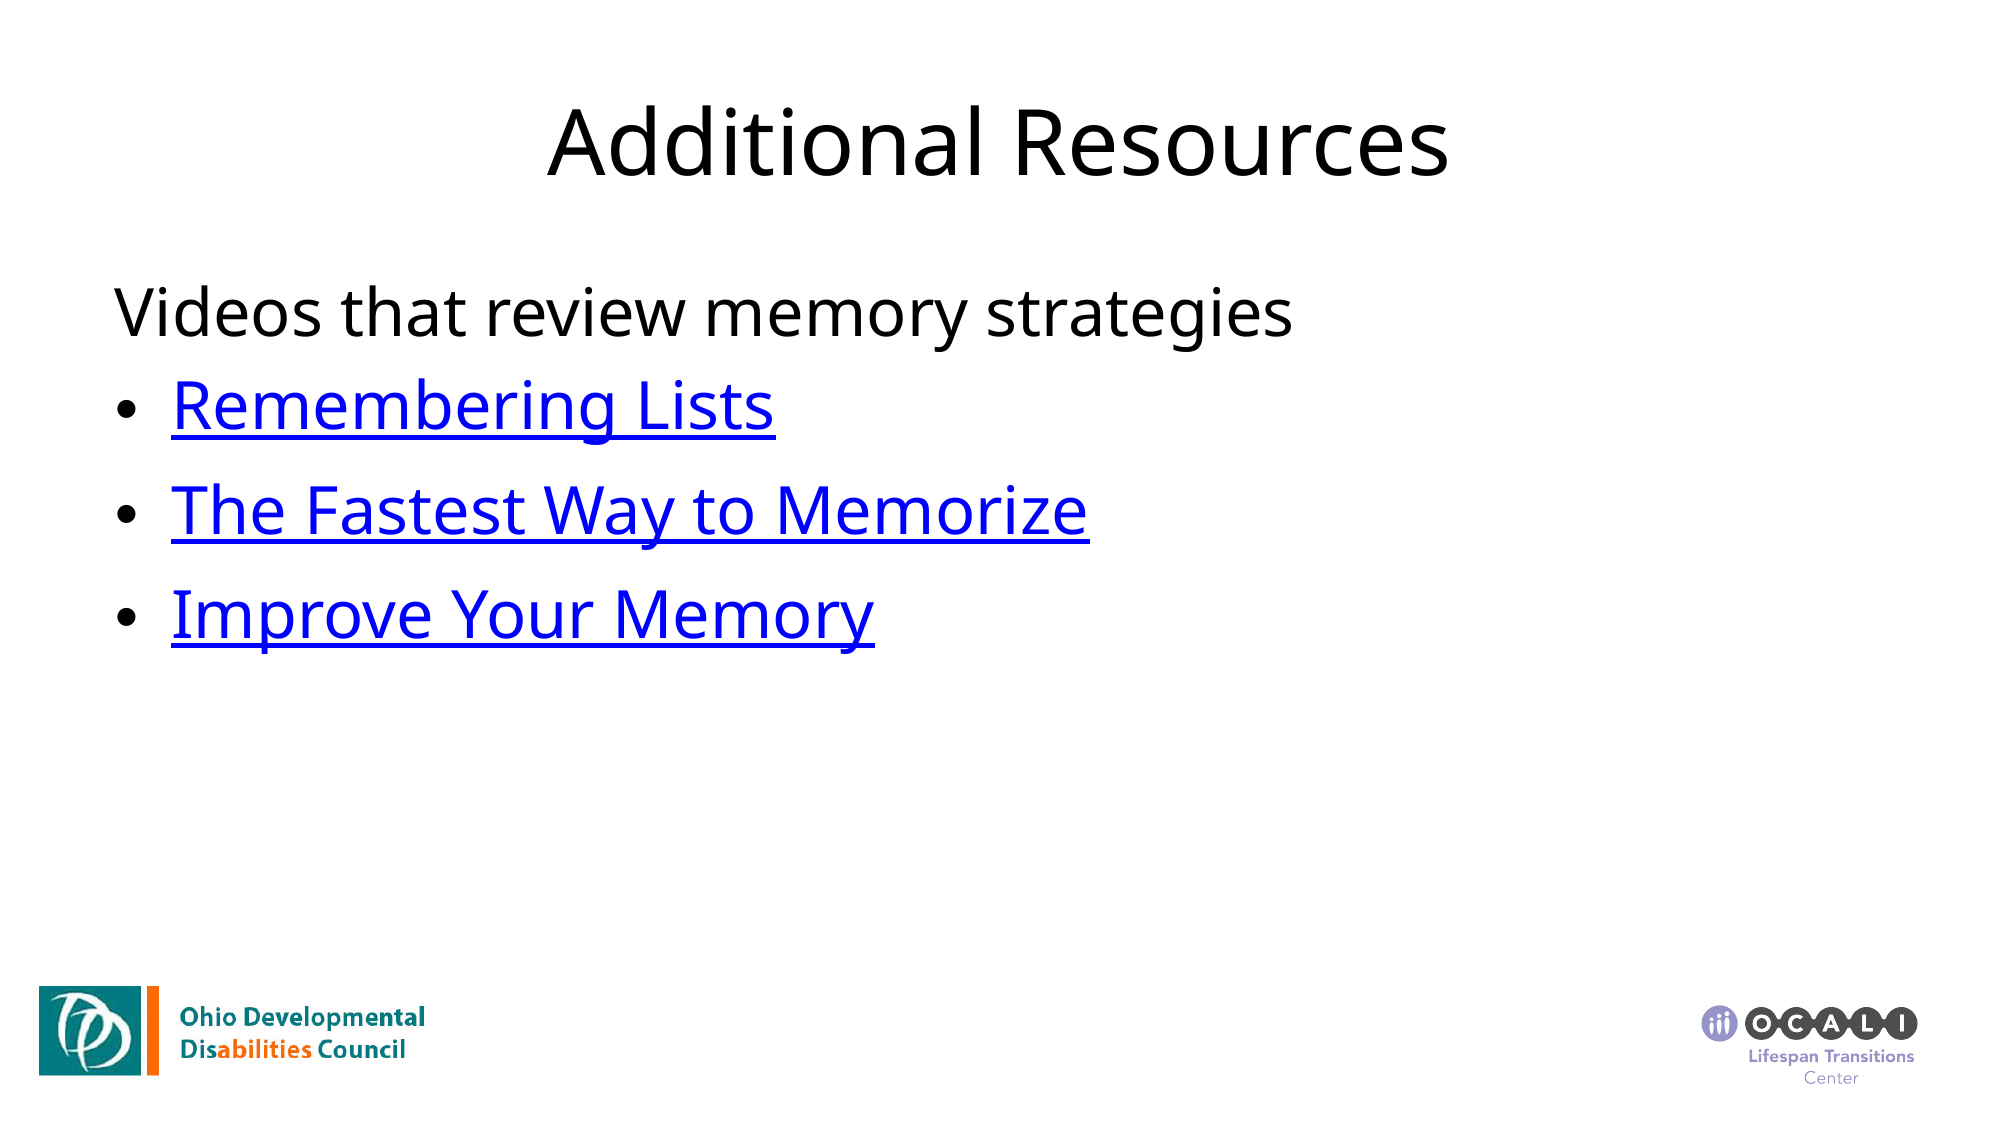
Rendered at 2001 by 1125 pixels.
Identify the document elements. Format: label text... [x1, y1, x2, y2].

picture [1697, 1001, 1923, 1088]
list Videos that review memory strategies Remembering Lists The Fastest Way to Memorize Improve Your Memory [99, 262, 1900, 1005]
picture [26, 986, 471, 1085]
title Additional Resources [99, 45, 1900, 233]
